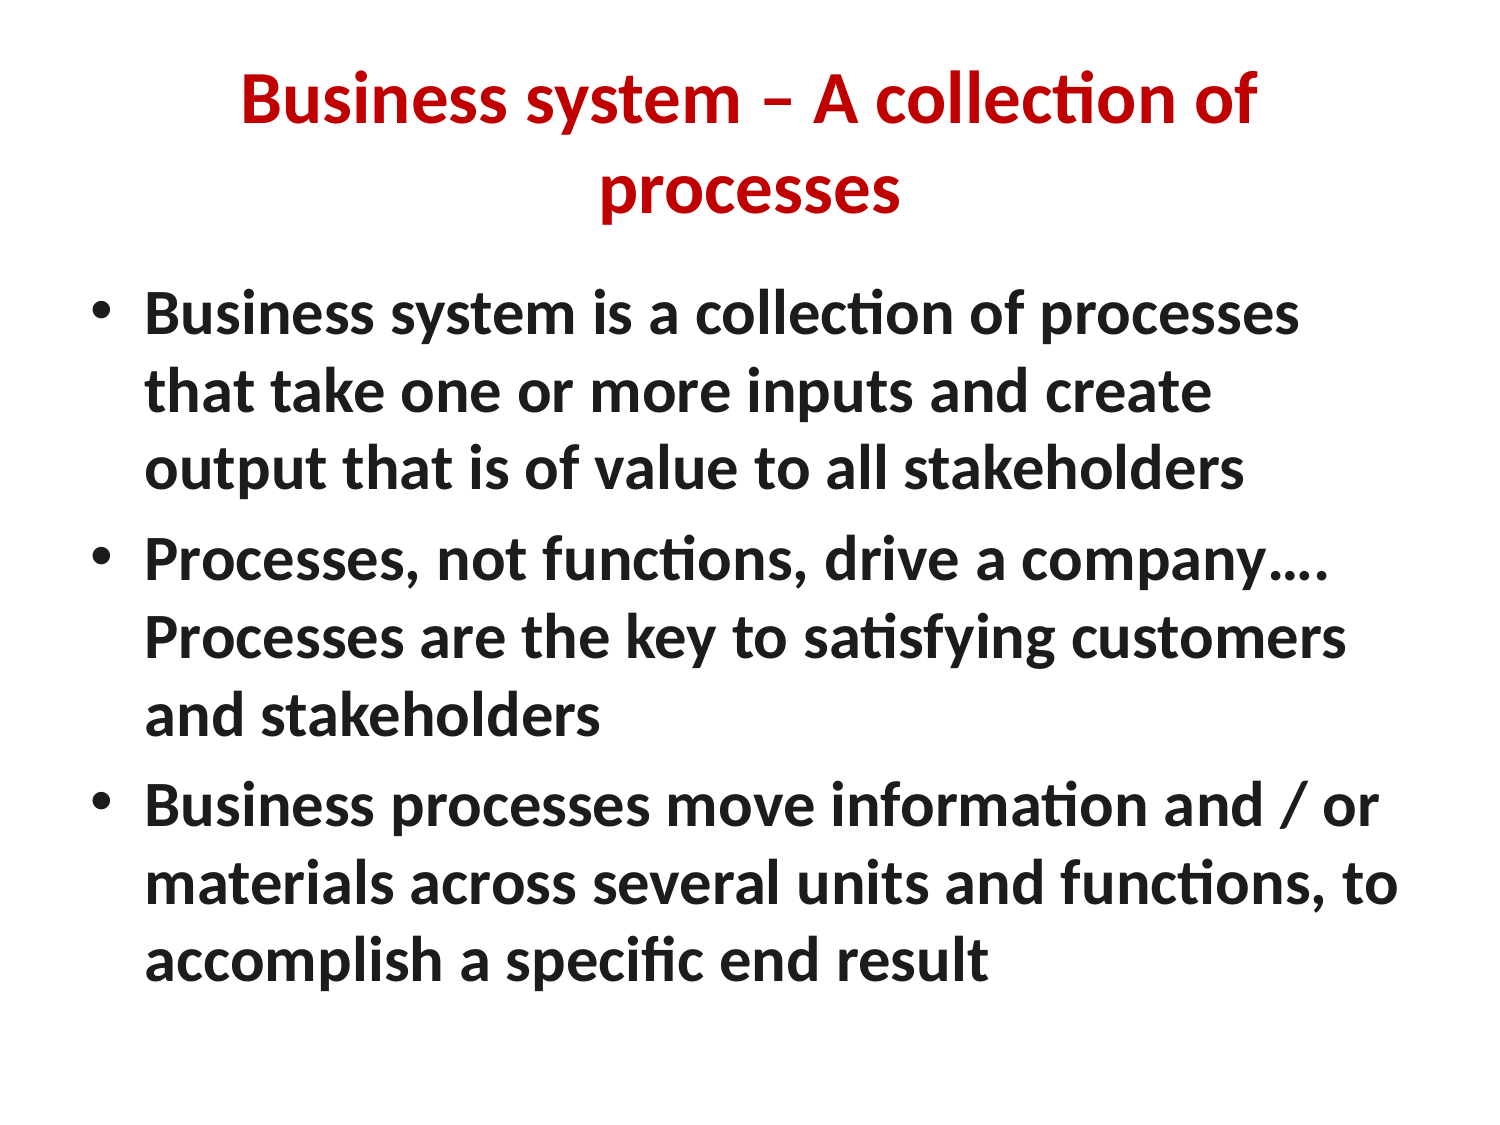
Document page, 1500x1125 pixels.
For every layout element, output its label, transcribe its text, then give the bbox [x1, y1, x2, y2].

list Business system is a collection of processes that take one or more inputs and create output that is of value to all stakeholders Processes, not functions, drive a company…. Processes are the key to satisfying customers and stakeholders Business processes move information and / or materials across several units and functions, to accomplish a specific end result [75, 262, 1425, 1005]
title Business system – A collection of processes [75, 45, 1425, 233]
